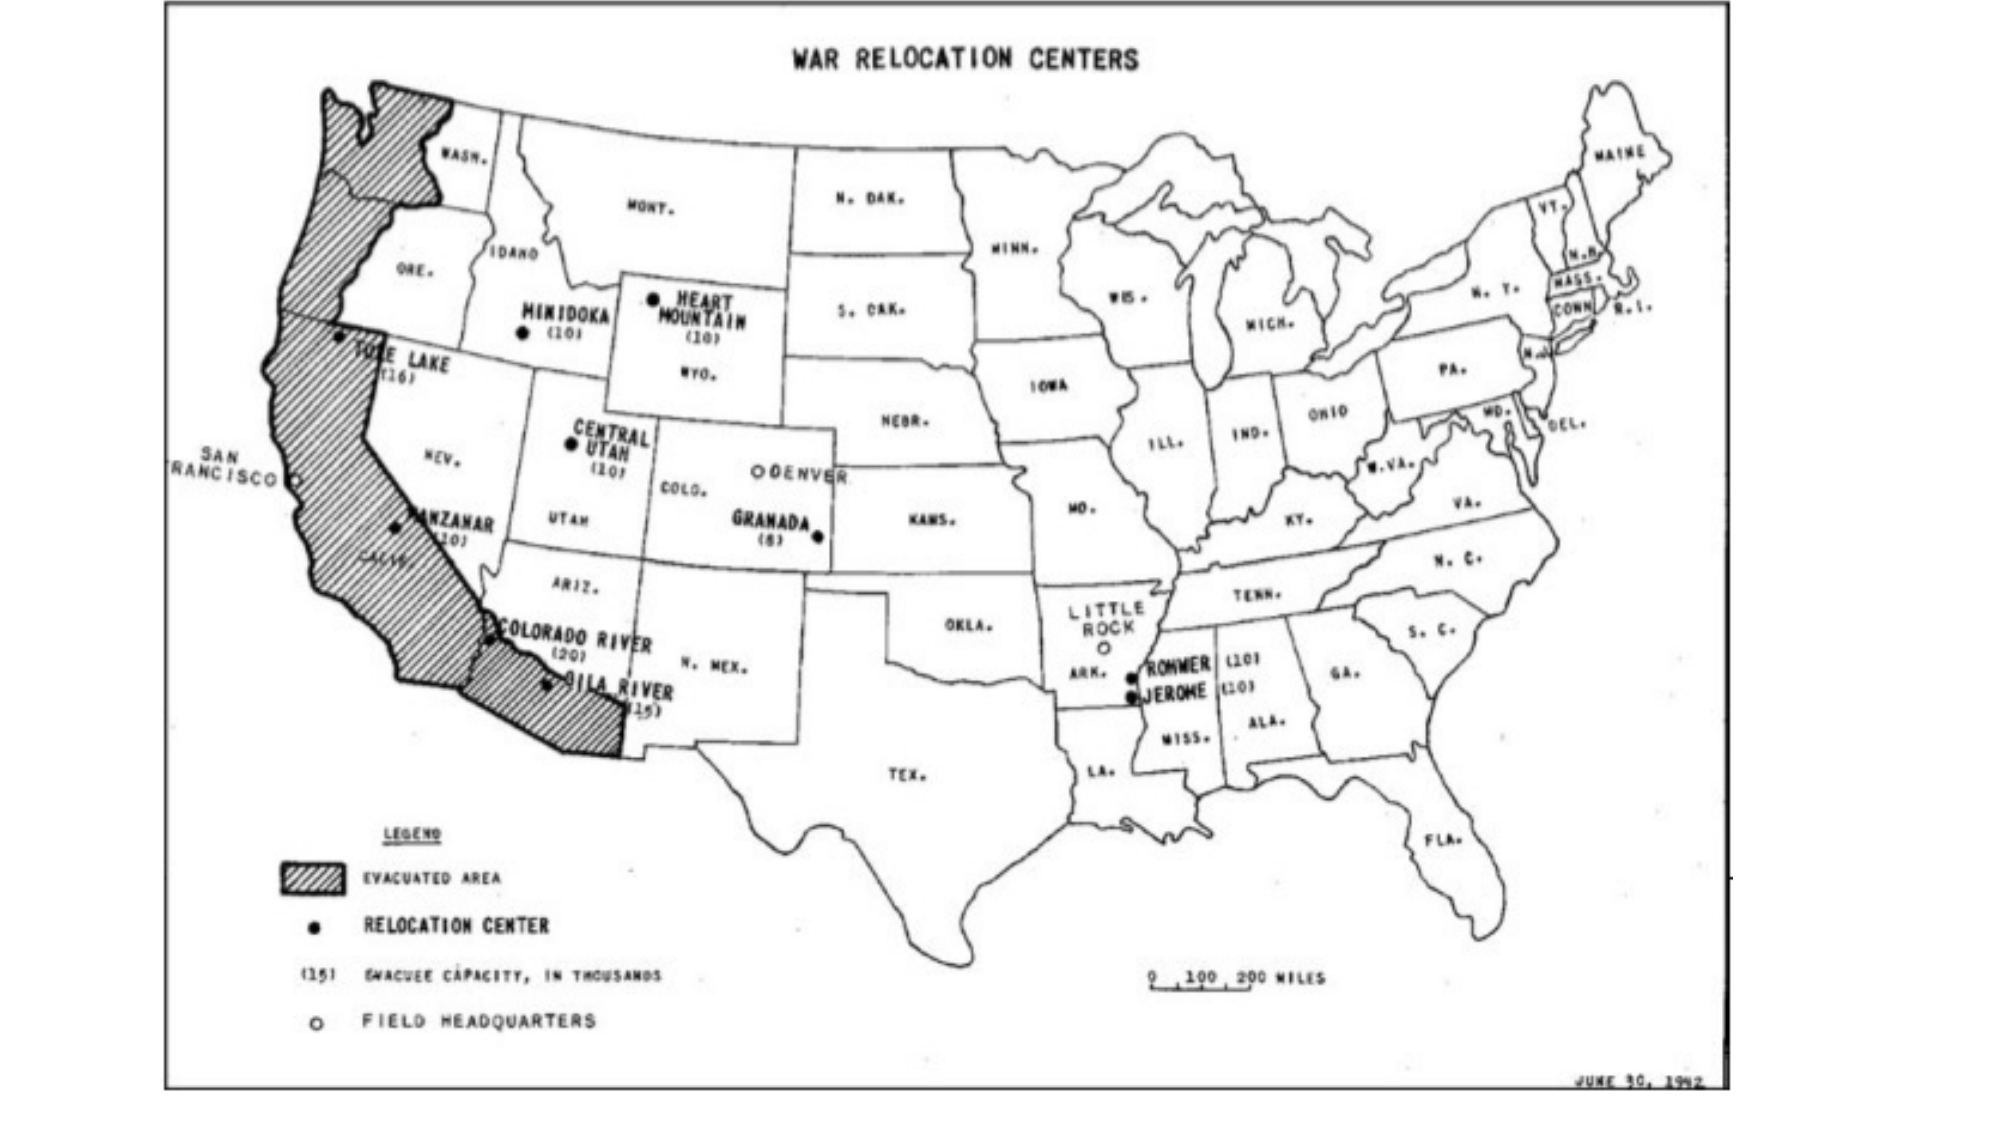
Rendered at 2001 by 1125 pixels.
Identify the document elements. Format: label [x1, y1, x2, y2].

picture [160, 0, 1733, 1098]
